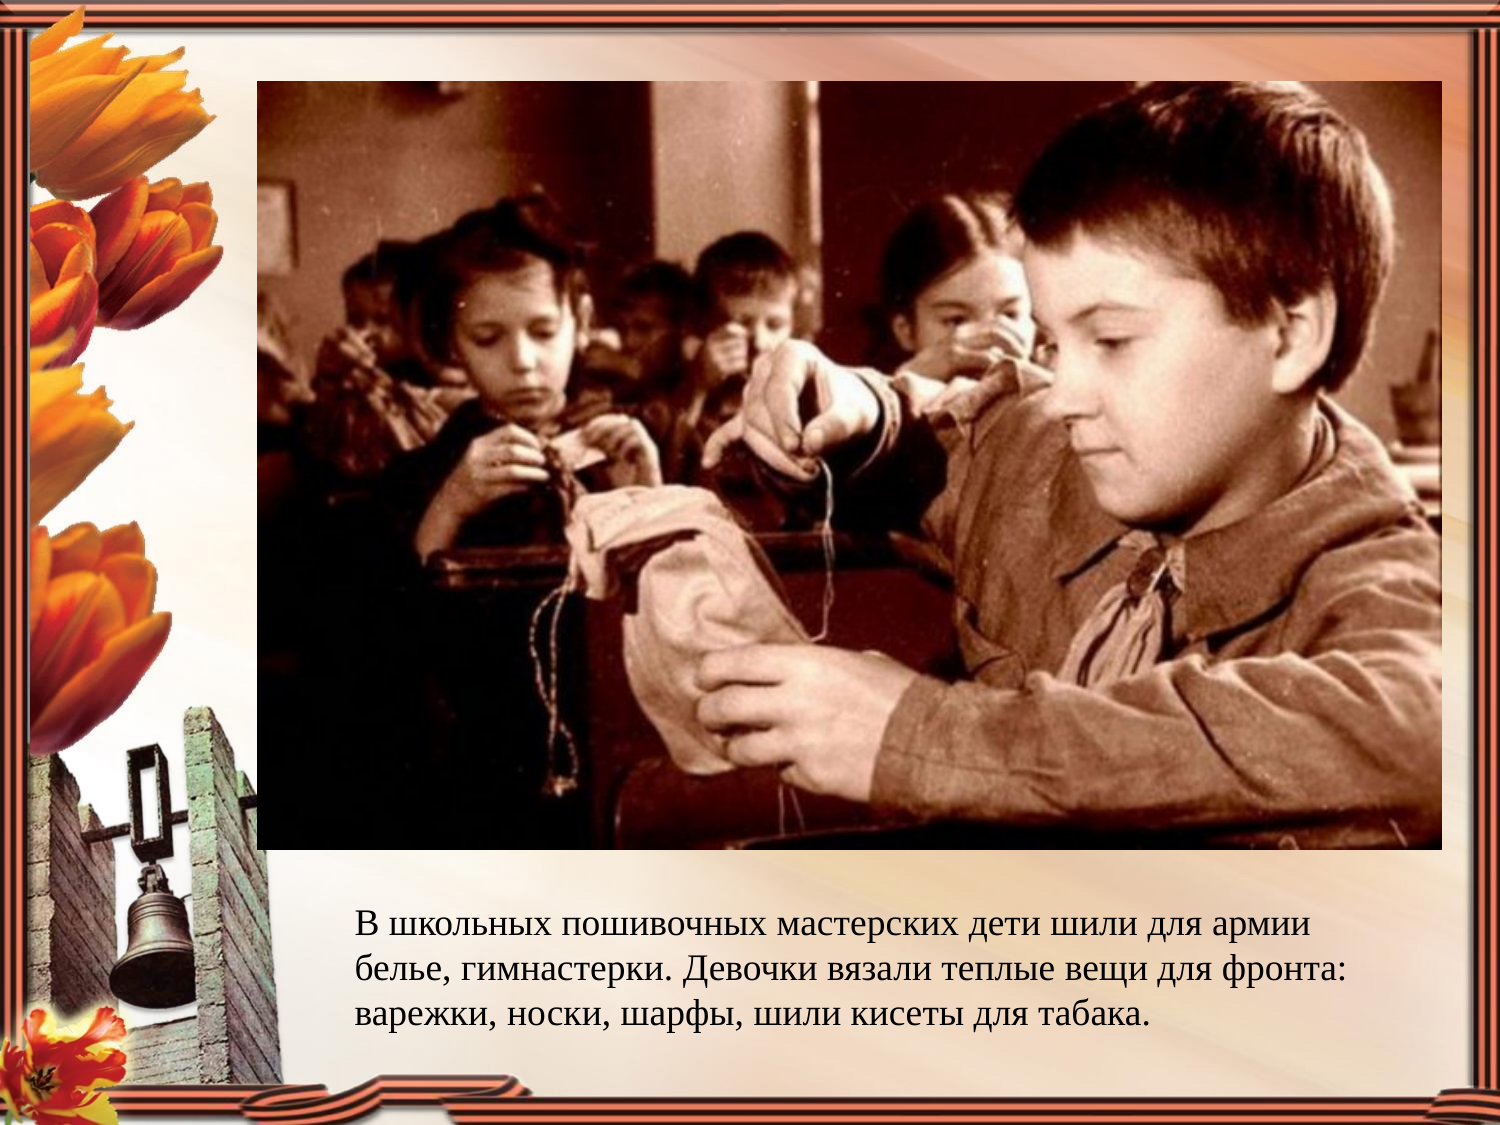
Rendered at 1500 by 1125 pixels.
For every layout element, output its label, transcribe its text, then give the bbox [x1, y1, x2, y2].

text_box В школьных пошивочных мастерских дети шили для армии белье, гимнастерки. Девочки вязали теплые вещи для фронта: варежки, носки, шарфы, шили кисеты для табака. [339, 890, 1372, 1041]
picture [0, 0, 1500, 1125]
